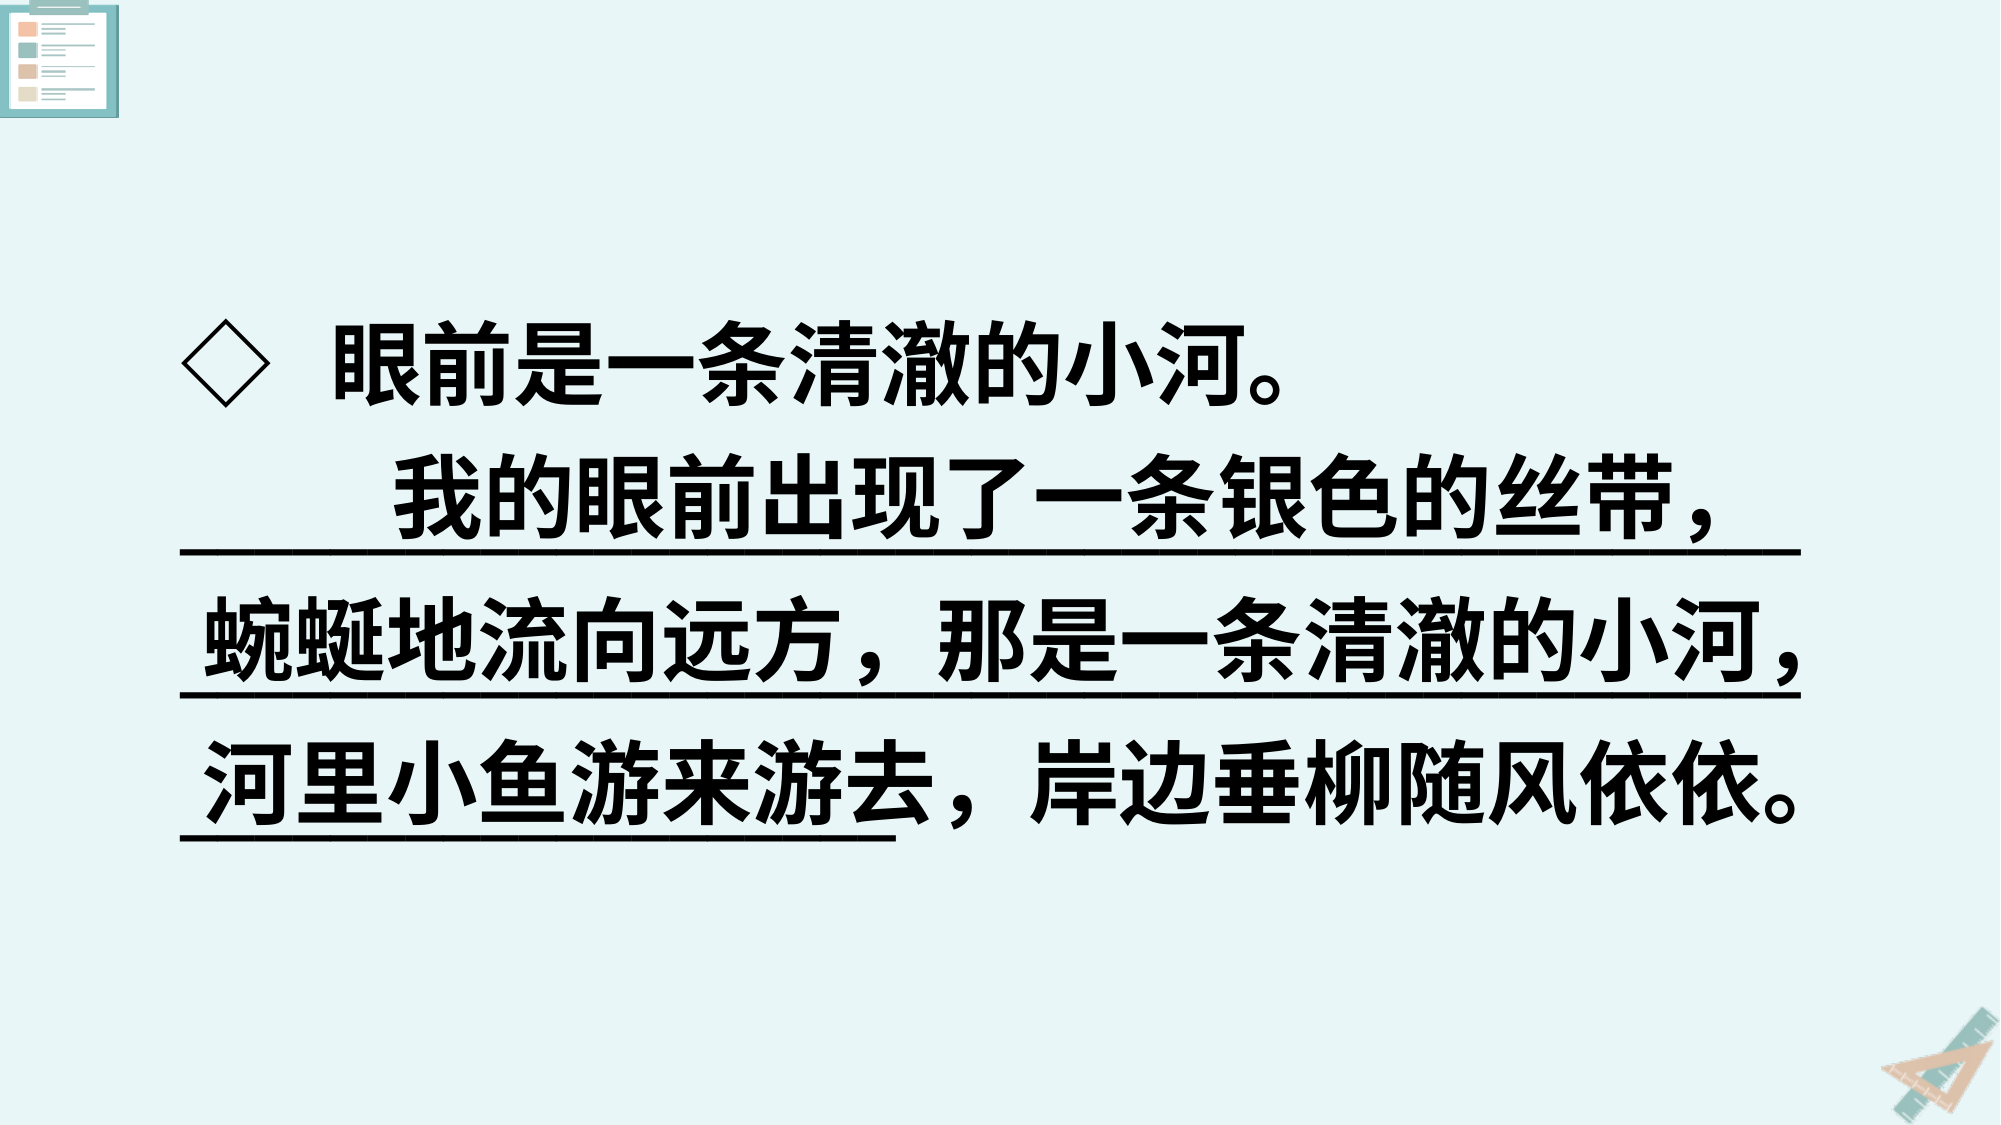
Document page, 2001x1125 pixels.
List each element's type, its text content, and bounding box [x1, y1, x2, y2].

text_box ◇ 眼前是一条清澈的小河。 _________________________________________________________________________________________________________ [165, 266, 1835, 853]
picture [1881, 1006, 2000, 1125]
text_box 我的眼前出现了一条银色的丝带，蜿蜒地流向远方，那是一条清澈的小河，河里小鱼游来游去，岸边垂柳随风依依。 [187, 399, 1813, 844]
picture [0, 0, 119, 119]
